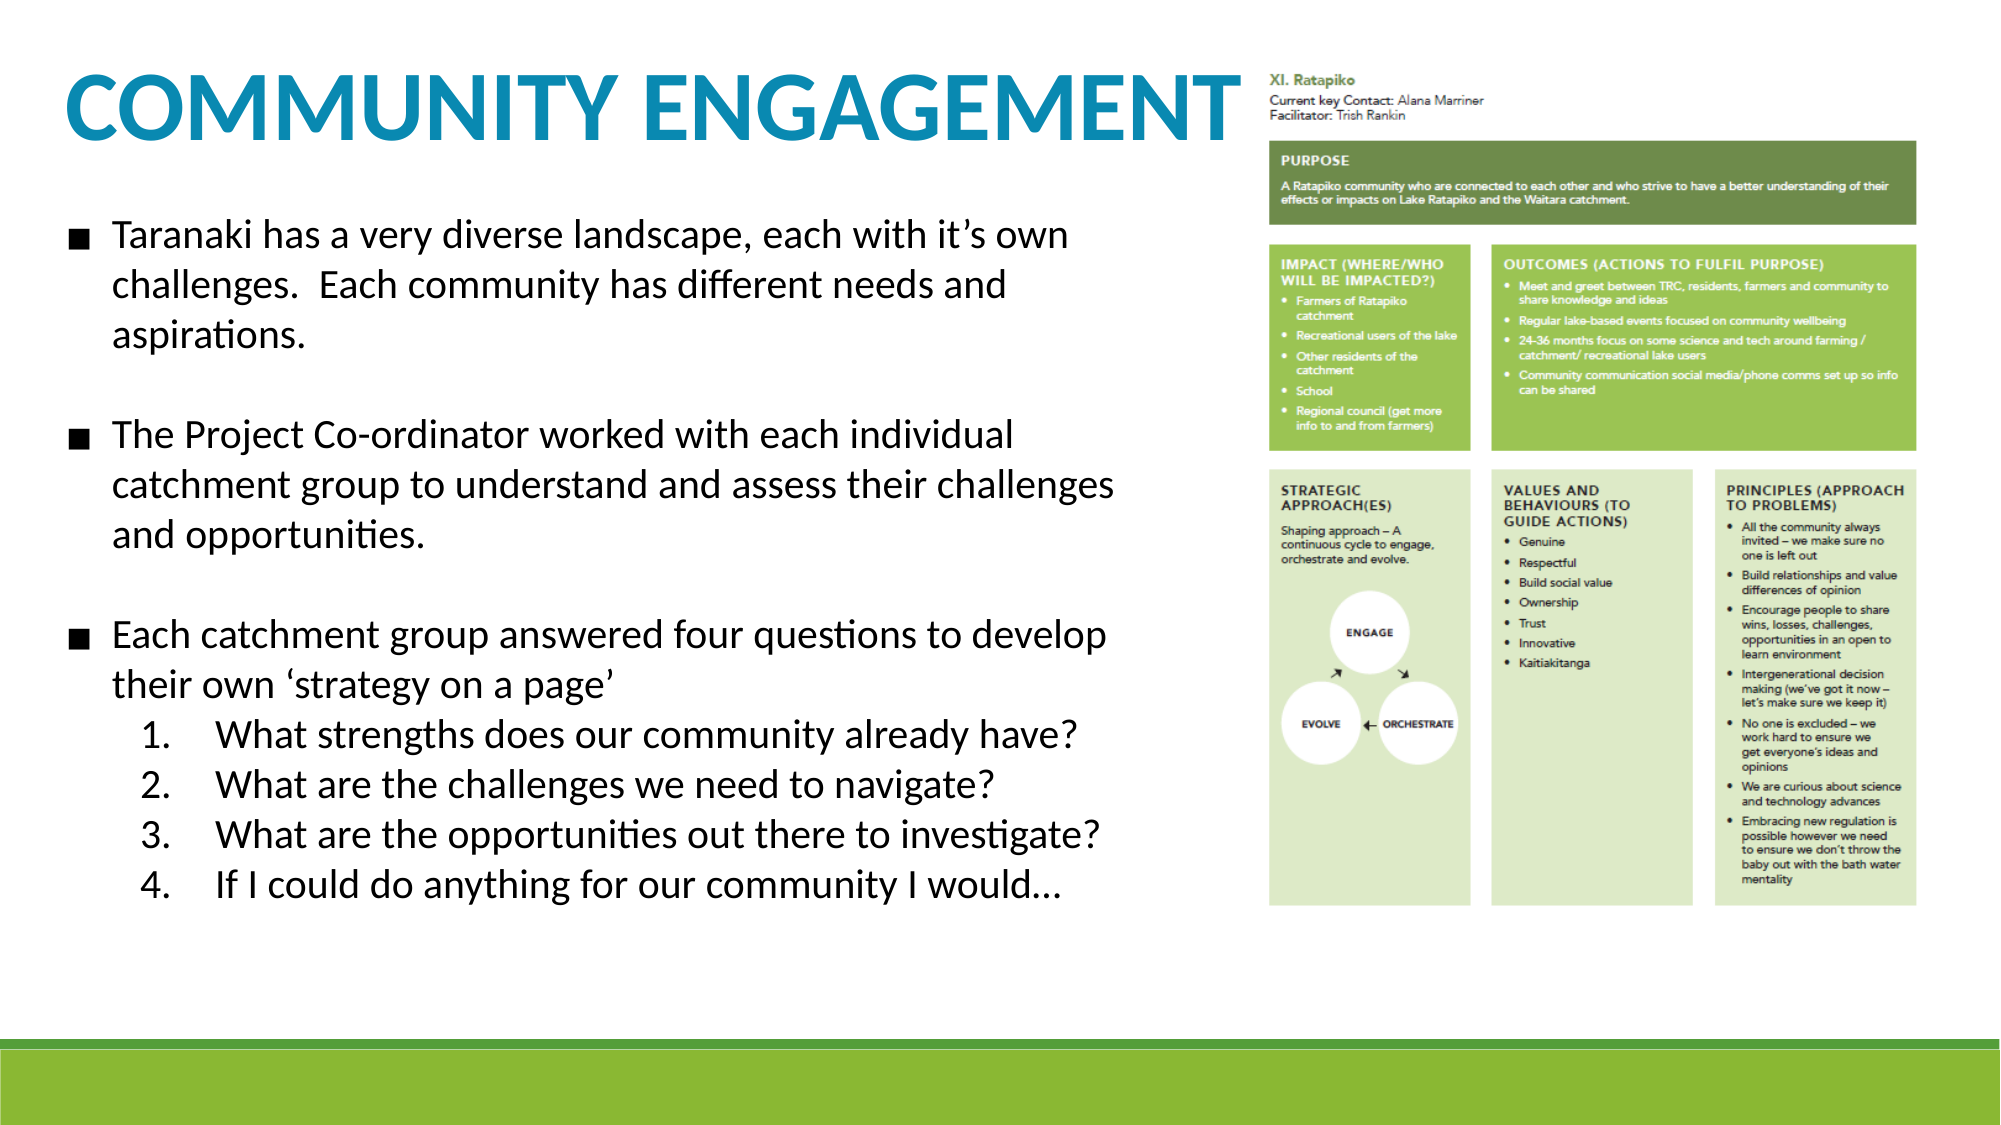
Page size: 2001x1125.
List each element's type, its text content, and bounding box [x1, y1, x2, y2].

text_box Taranaki has a very diverse landscape, each with it’s own challenges. Each community has different needs and aspirations. The Project Co-ordinator worked with each individual catchment group to understand and assess their challenges and opportunities. Each catchment group answered four questions to develop their own ‘strategy on a page’ What strengths does our community already have? What are the challenges we need to navigate? What are the opportunities out there to investigate? If I could do anything for our community I would… [49, 199, 1202, 915]
text_box COMMUNITY ENGAGEMENT [50, 32, 1935, 168]
picture [1256, 63, 1935, 918]
